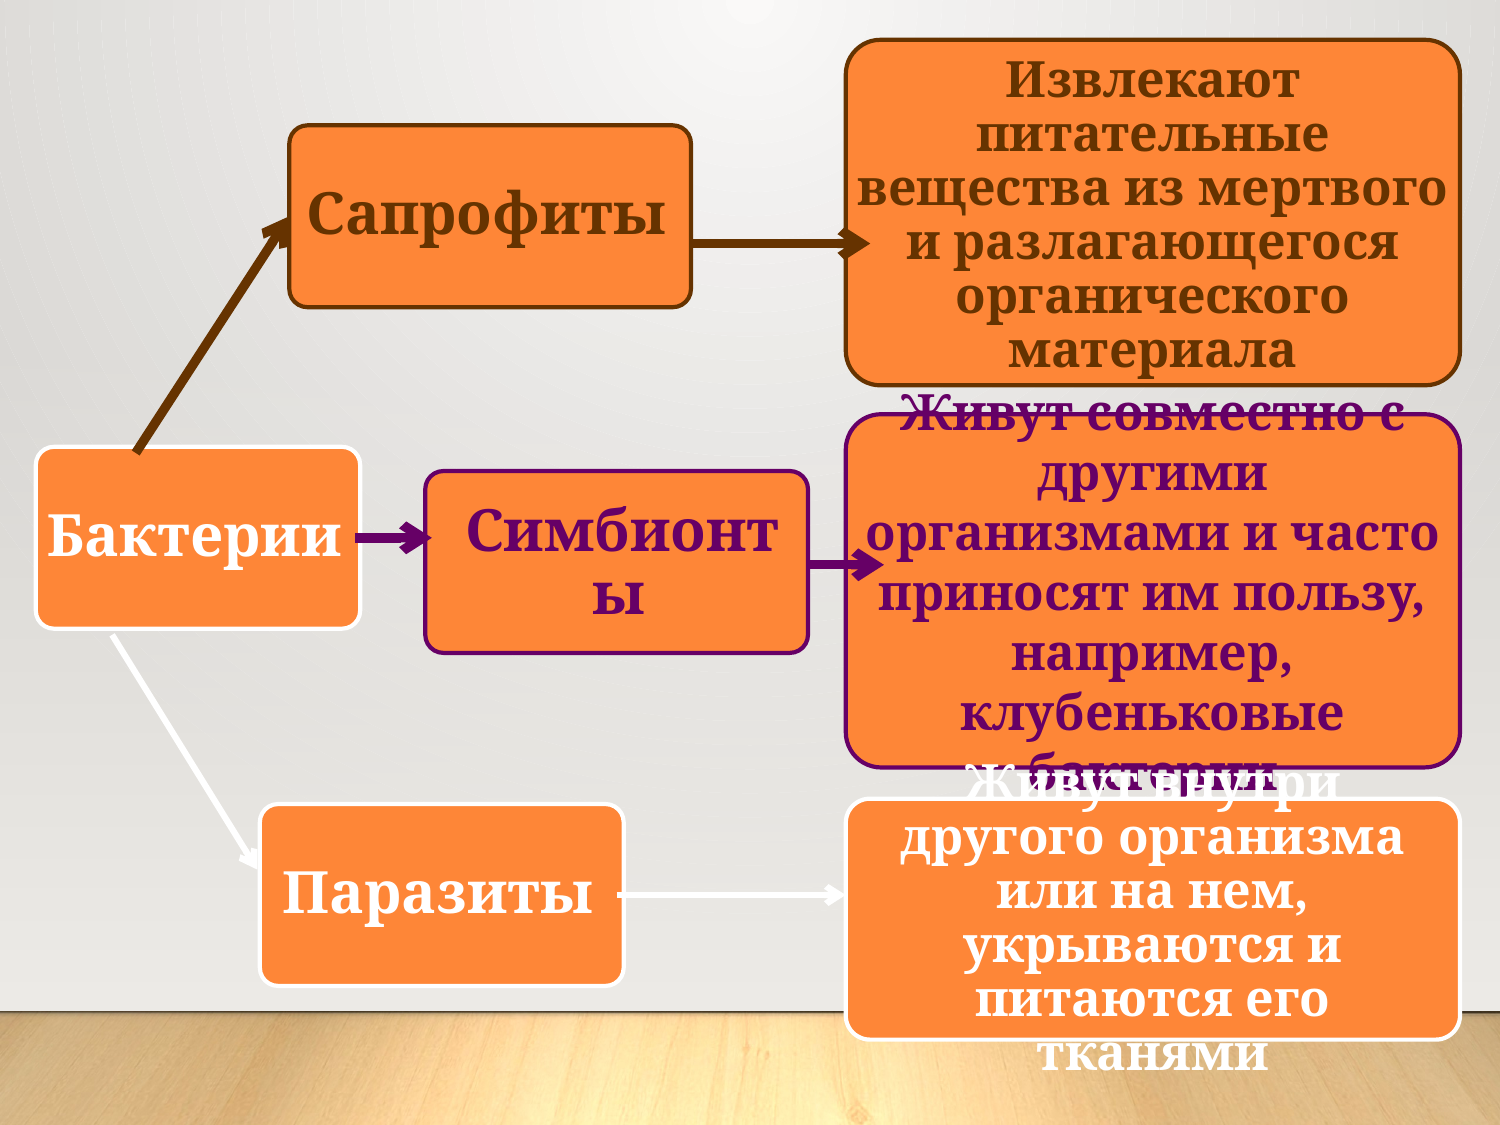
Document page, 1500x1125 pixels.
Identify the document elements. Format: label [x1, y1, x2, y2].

text_box [135, 216, 290, 454]
text_box [424, 470, 809, 654]
text_box [845, 39, 1461, 386]
text_box [111, 634, 258, 870]
text_box [259, 803, 624, 987]
text_box [289, 125, 692, 308]
text_box [845, 798, 1461, 1040]
picture [0, 1011, 1500, 1125]
text_box [35, 446, 361, 629]
text_box [845, 413, 1461, 768]
